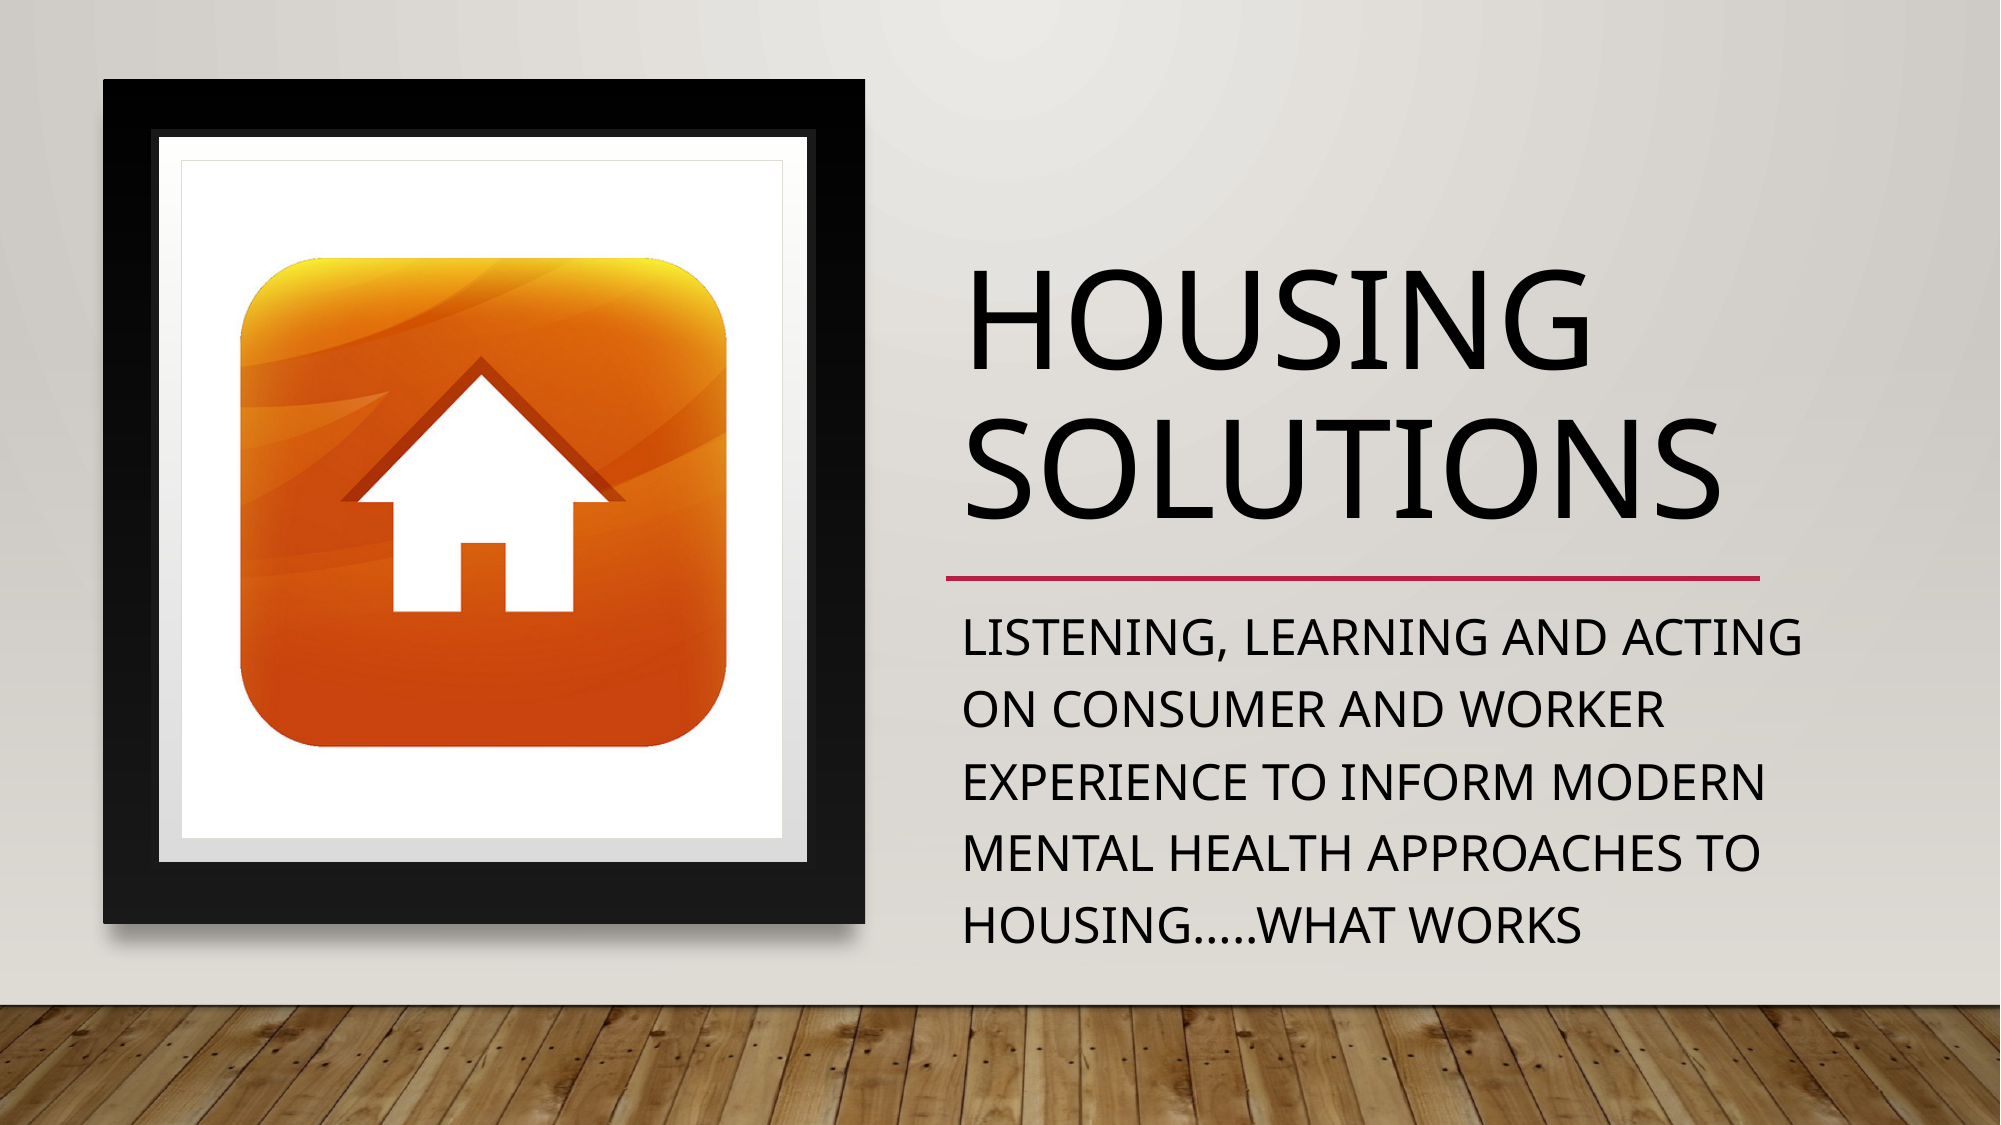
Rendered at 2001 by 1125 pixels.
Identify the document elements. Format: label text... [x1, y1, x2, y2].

subtitle Listening, learning and acting on consumer and worker experience to inform modern mental health approaches to housing…..what works [946, 578, 1897, 844]
picture [208, 224, 761, 777]
text_box [0, 0, 2000, 330]
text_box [103, 78, 866, 924]
picture [0, 1006, 2000, 1125]
text_box [0, 330, 2000, 1004]
title Housing Solutions [946, 158, 1885, 549]
